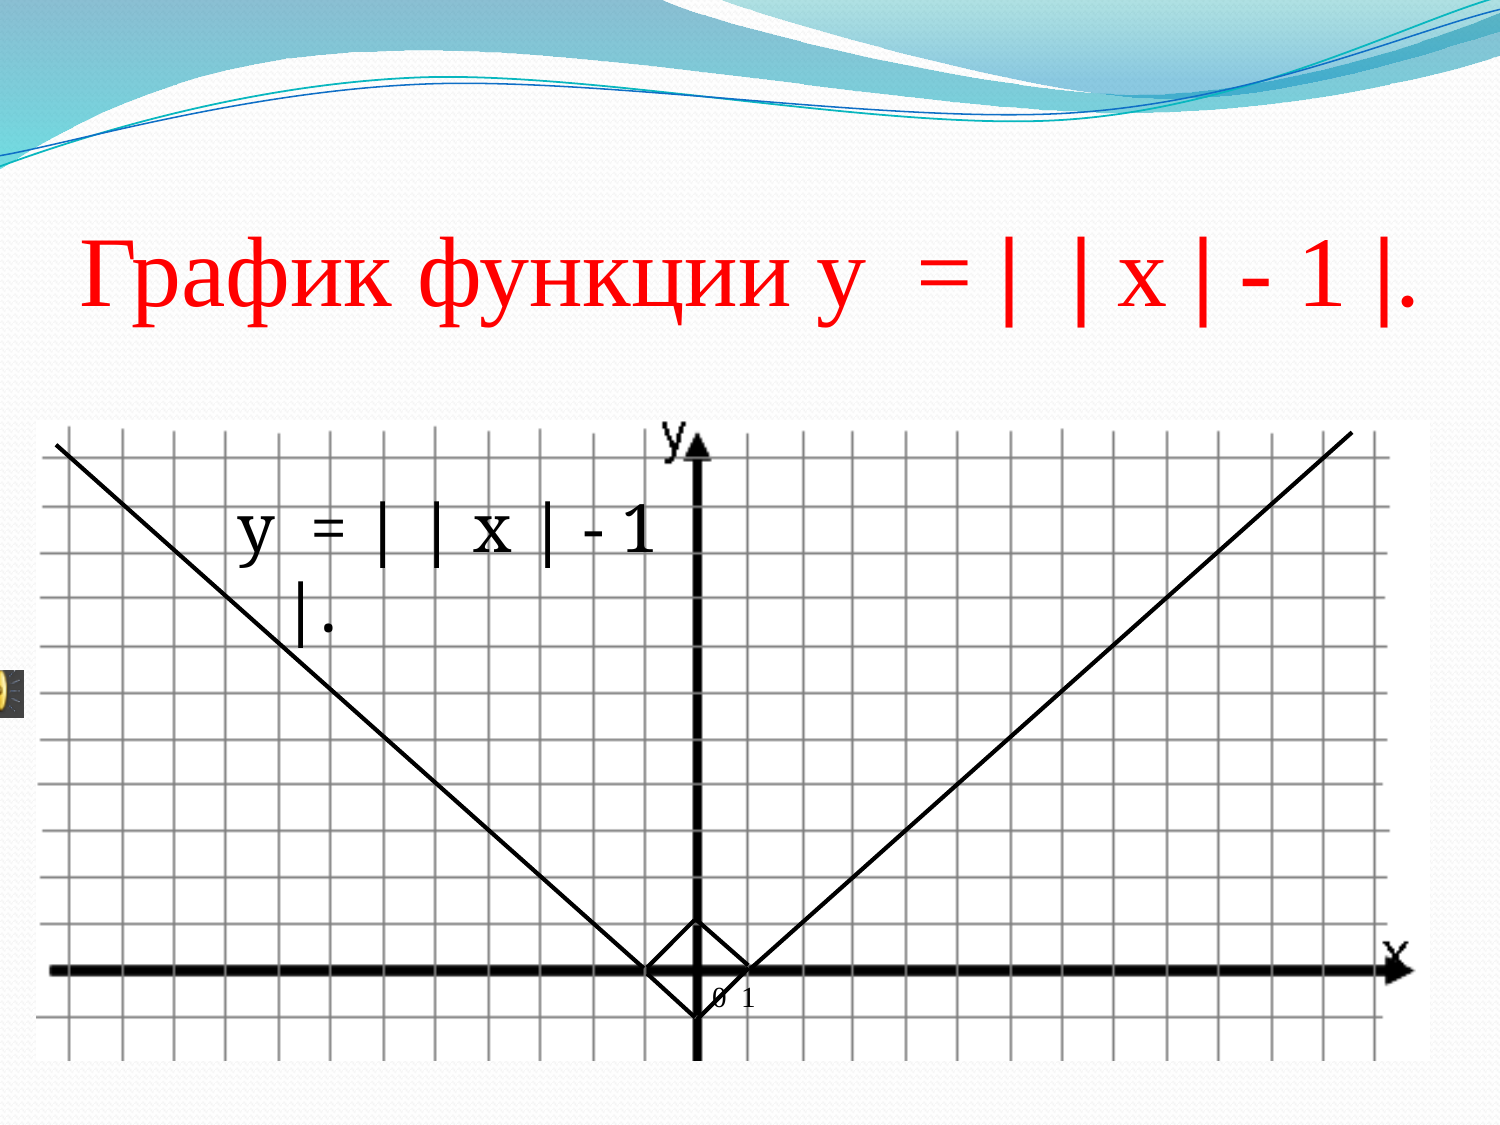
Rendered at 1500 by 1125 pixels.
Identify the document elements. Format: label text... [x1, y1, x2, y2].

picture [36, 420, 1430, 1061]
title График функции у = | | х | - 1 |. [0, 139, 1500, 328]
picture [0, 668, 26, 719]
